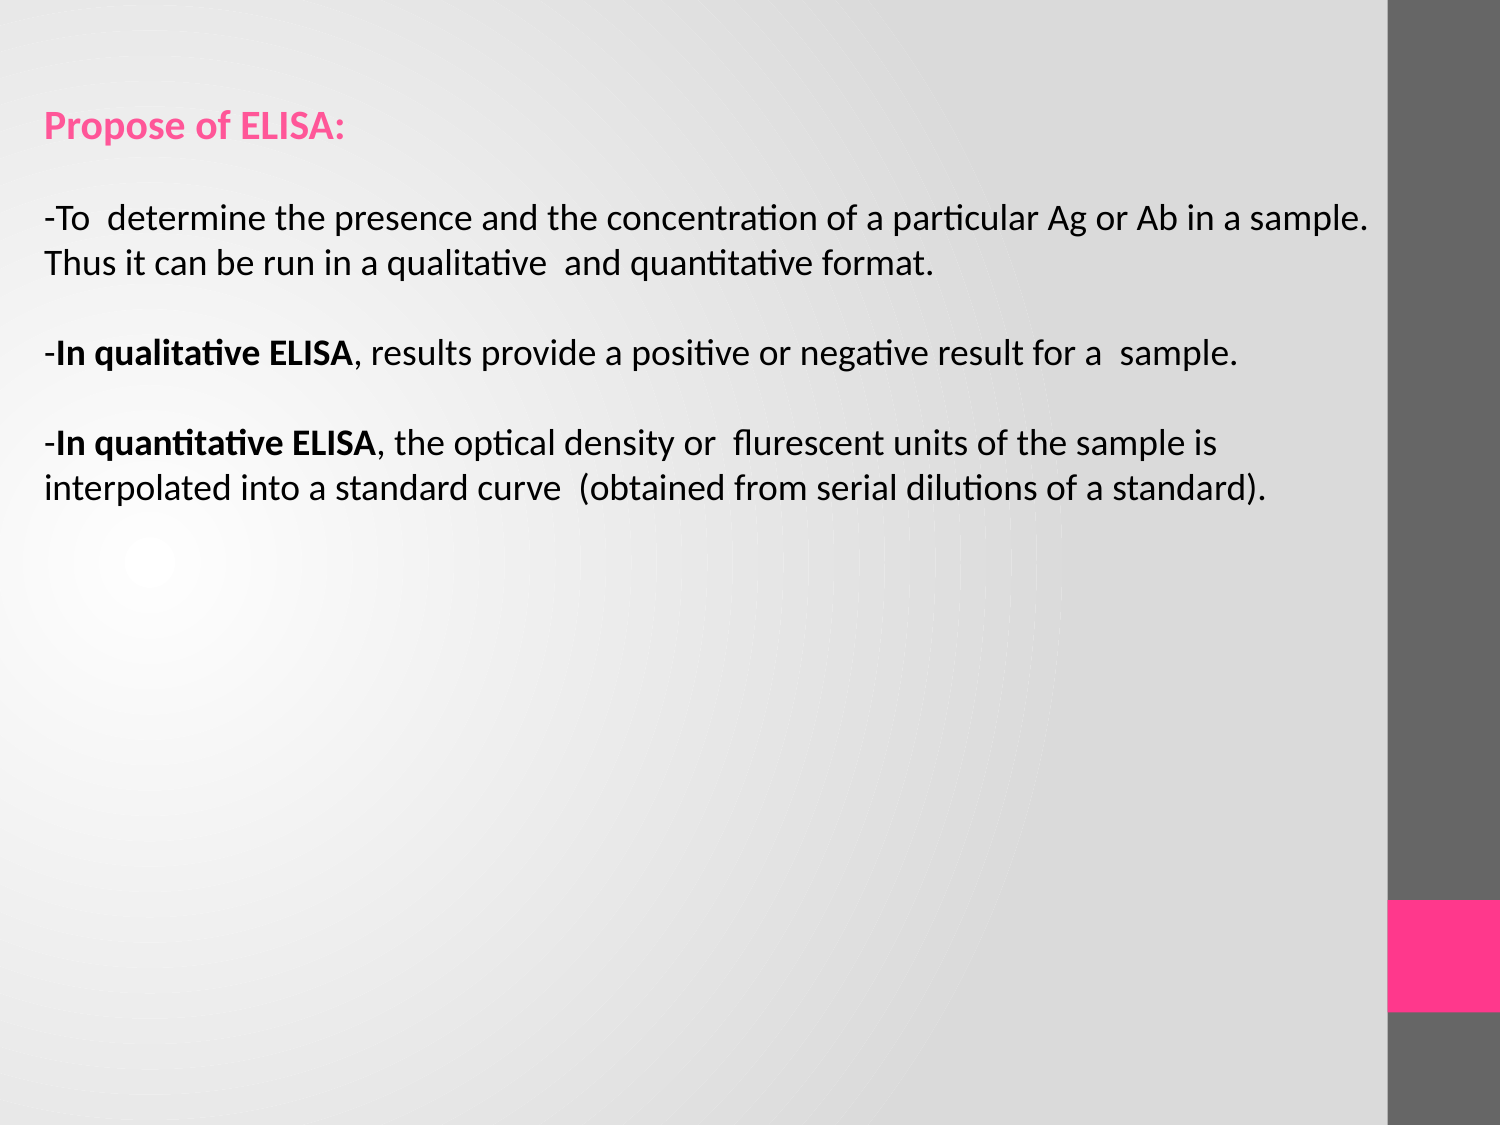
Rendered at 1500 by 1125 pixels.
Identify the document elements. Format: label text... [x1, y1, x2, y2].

text_box Propose of ELISA: -To determine the presence and the concentration of a particular Ag or Ab in a sample. Thus it can be run in a qualitative and quantitative format. -In qualitative ELISA, results provide a positive or negative result for a sample. -In quantitative ELISA, the optical density or flurescent units of the sample is interpolated into a standard curve (obtained from serial dilutions of a standard). [29, 90, 1388, 560]
